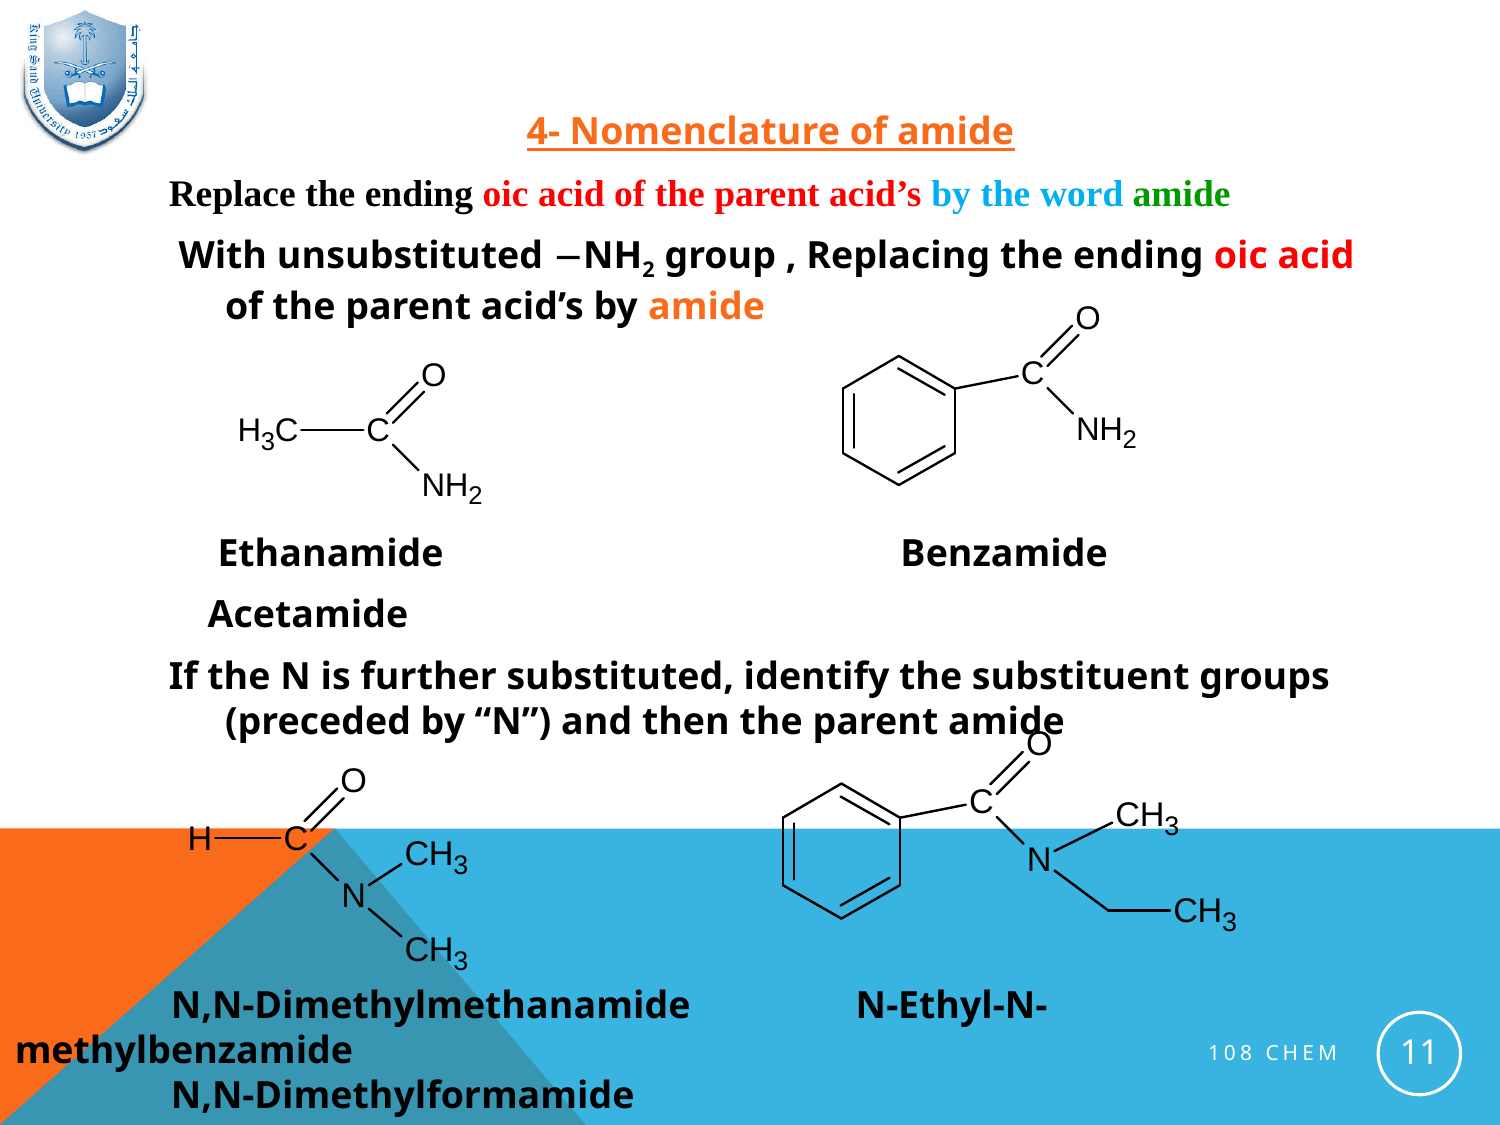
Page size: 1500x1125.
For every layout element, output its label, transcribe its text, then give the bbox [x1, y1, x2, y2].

slide_number 11 [1376, 1010, 1463, 1097]
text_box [187, 724, 1238, 979]
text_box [237, 299, 1138, 513]
text_box N,N-Dimethylmethanamide N-Ethyl-N-methylbenzamide N,N-Dimethylformamide [0, 973, 1238, 1124]
list 4- Nomenclature of amide Replace the ending oic acid of the parent acid’s by the word amide With unsubstituted NH2 group , Replacing the ending oic acid of the parent acid’s by amide Ethanamide Benzamide Acetamide If the N is further substituted, identify the substituent groups (preceded by “N”) and then the parent amide [153, 99, 1388, 963]
footer 108 Chem [1238, 1031, 1352, 1076]
picture [4, 1, 163, 160]
